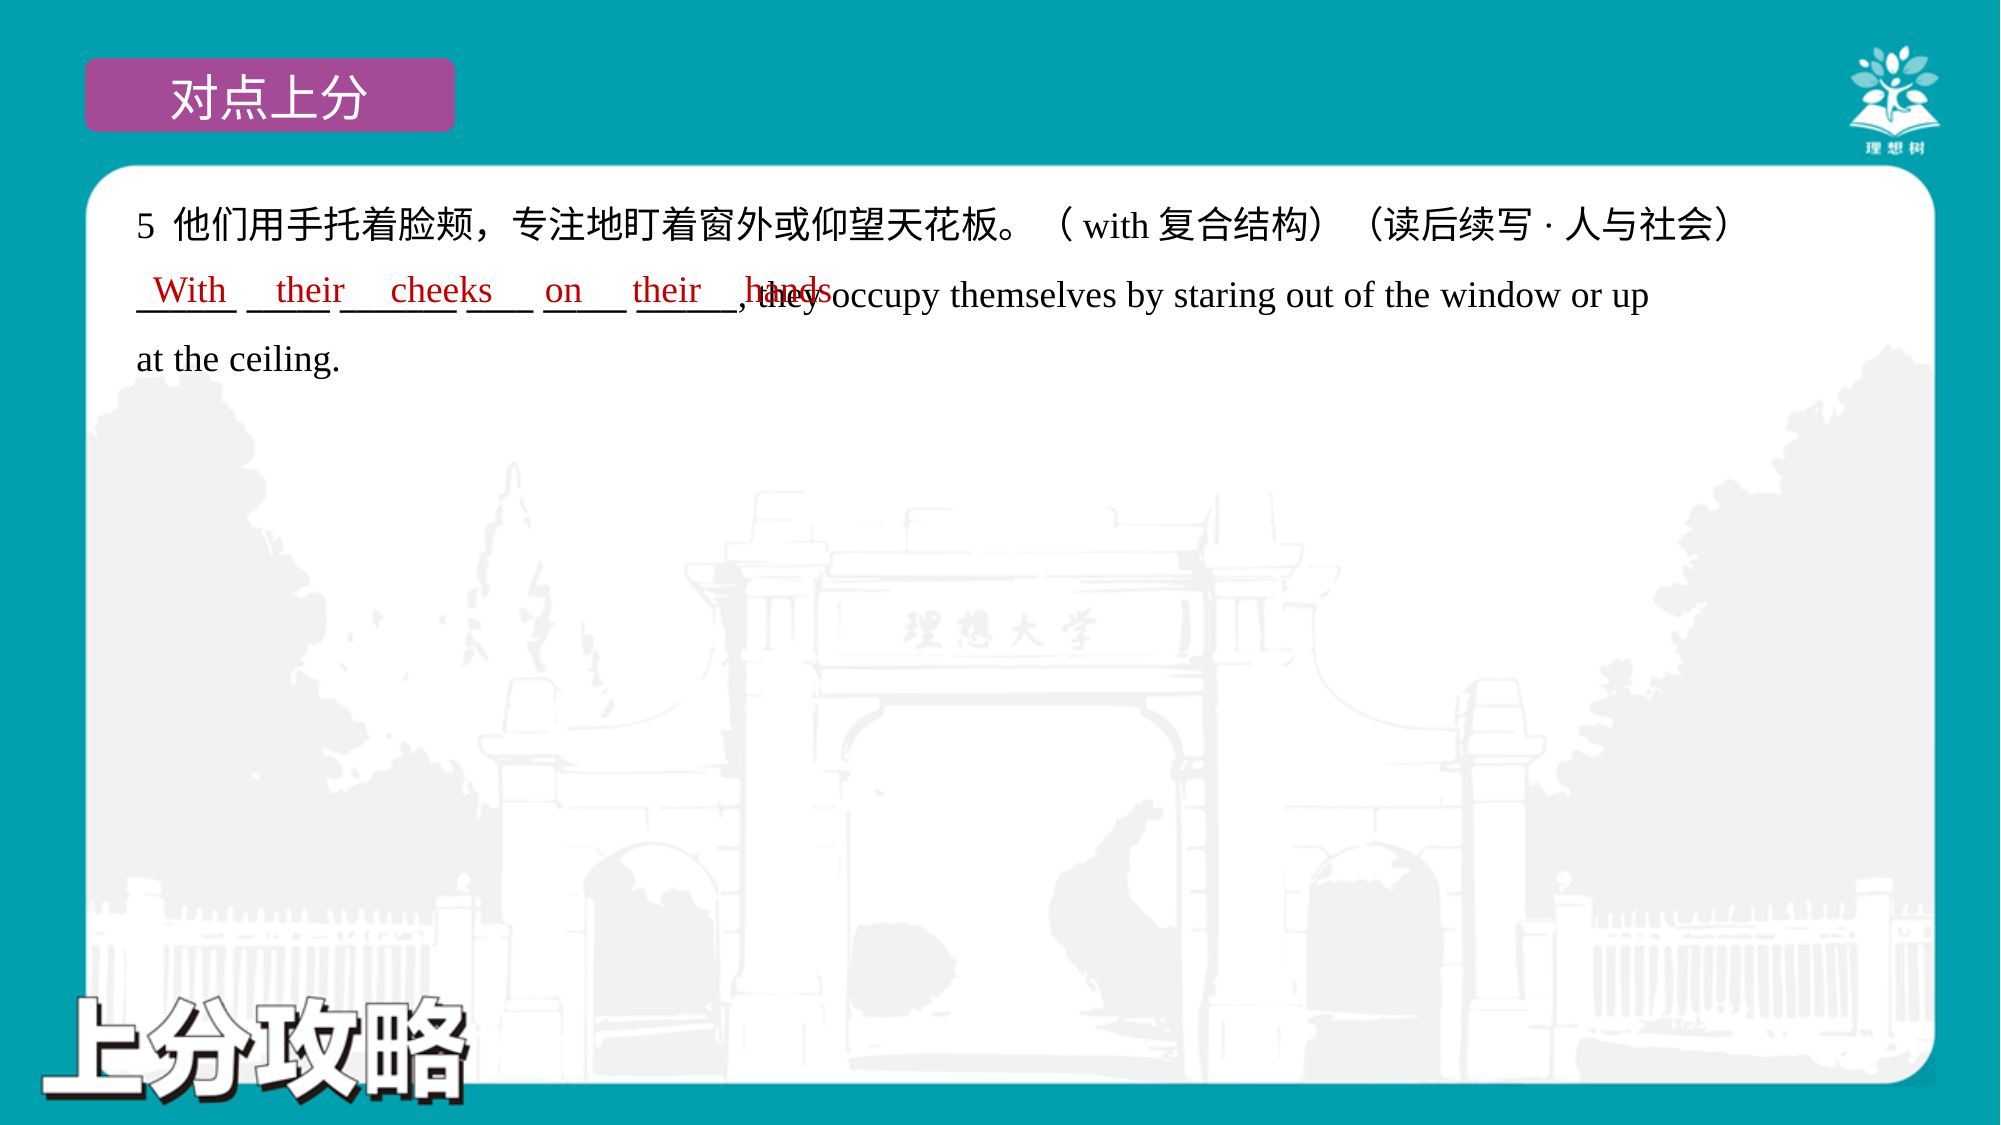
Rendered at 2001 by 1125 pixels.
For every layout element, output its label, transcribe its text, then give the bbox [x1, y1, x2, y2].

text_box With [139, 240, 241, 303]
text_box their [618, 240, 715, 303]
text_box hands [731, 240, 846, 303]
text_box on [531, 240, 596, 303]
picture [0, 0, 2000, 1125]
text_box cheeks [376, 240, 507, 303]
text_box 5 他们用手托着脸颊，专注地盯着窗外或仰望天花板。（with复合结构）（读后续写·人与社会） ______ _____ _______ ____ _____ ______, they occupy themselves by staring out of the window or up at the ceiling. [136, 177, 1865, 373]
text_box their [262, 240, 359, 303]
